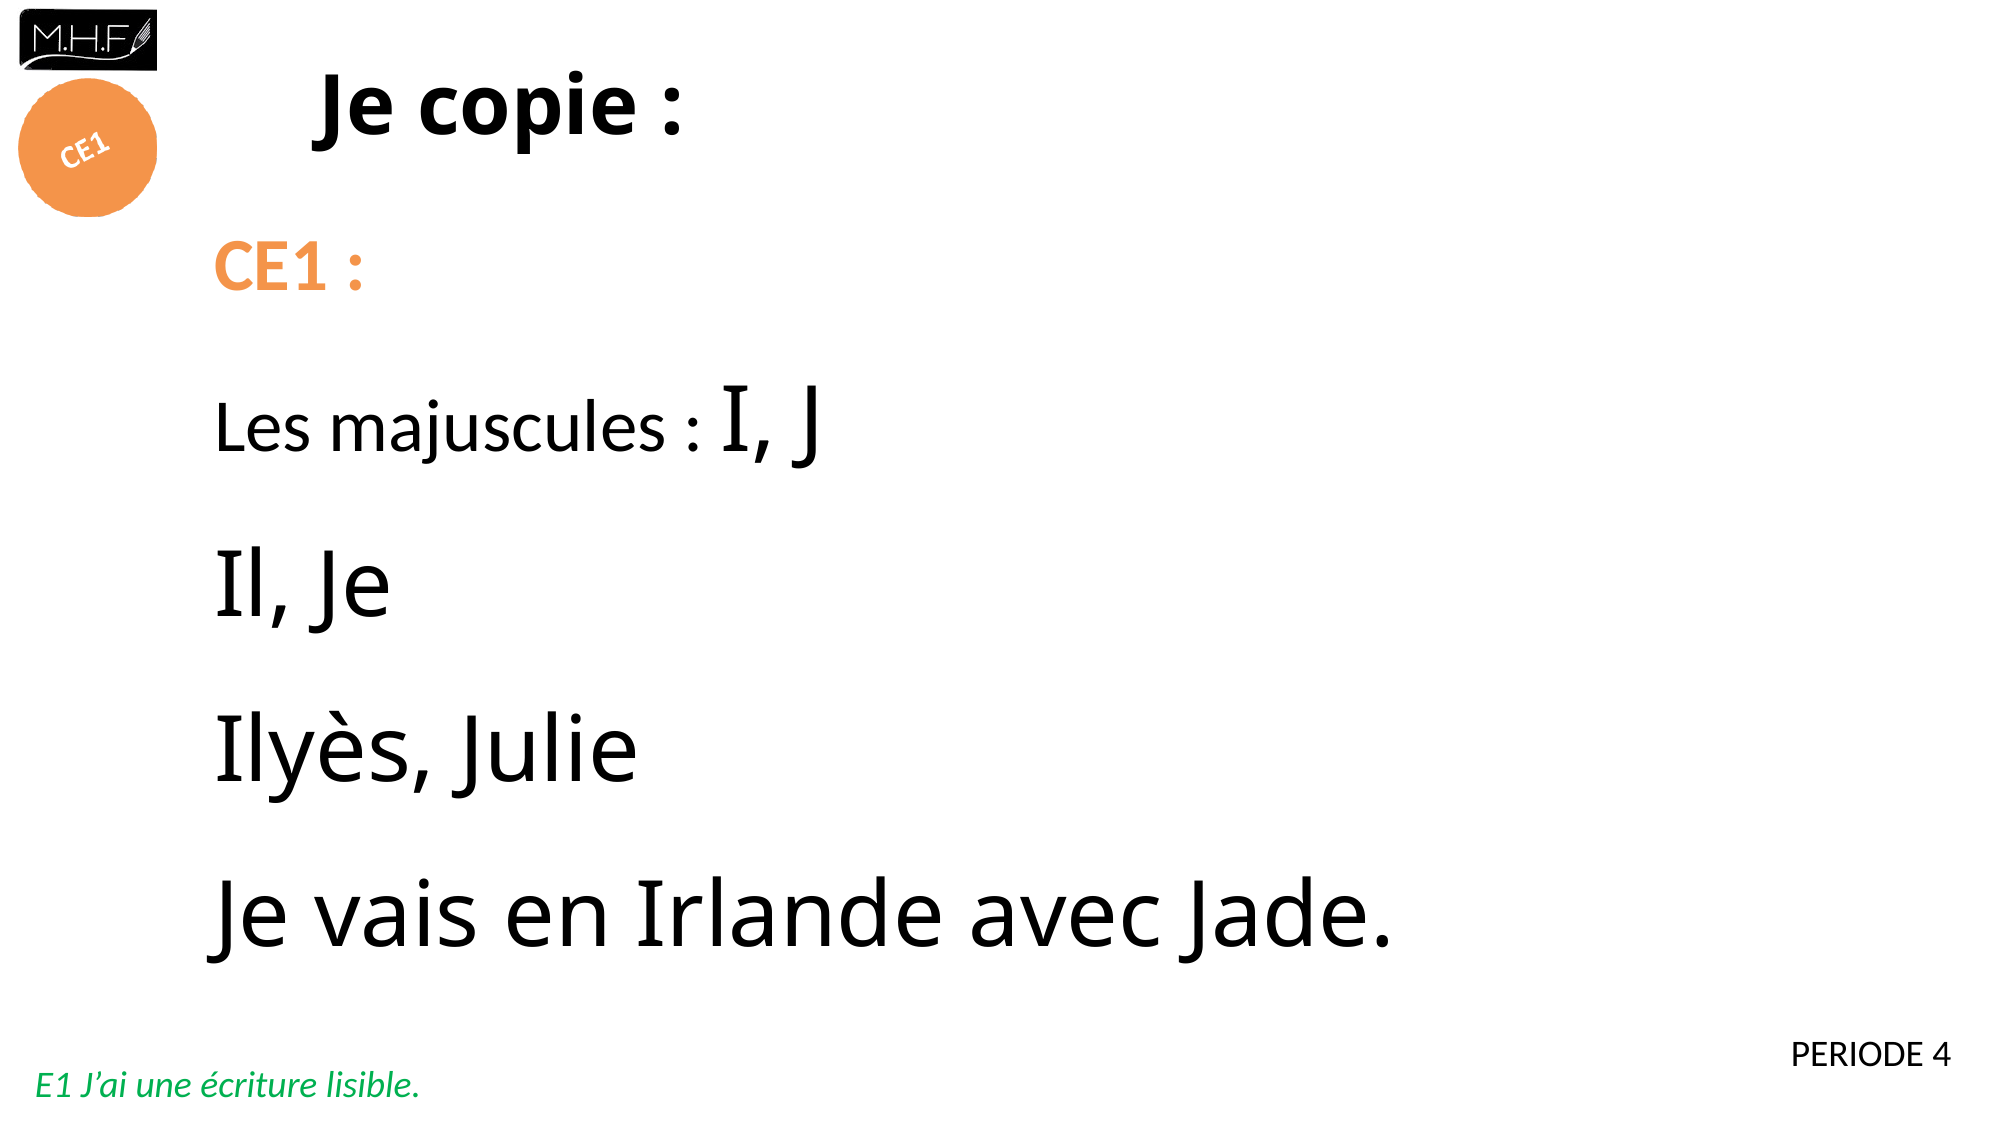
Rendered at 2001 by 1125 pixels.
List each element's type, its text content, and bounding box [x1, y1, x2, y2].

text_box E1 J’ai une écriture lisible. [19, 1052, 199, 1125]
text_box CE1 : Les majuscules : I, J Il, Je Ilyès, Julie Je vais en Irlande avec Jade. [199, 207, 1514, 1125]
picture [18, 78, 157, 218]
text_box Je copie : [303, 7, 1549, 208]
picture [16, 7, 157, 74]
text_box PERIODE 4 [1514, 1021, 1967, 1082]
